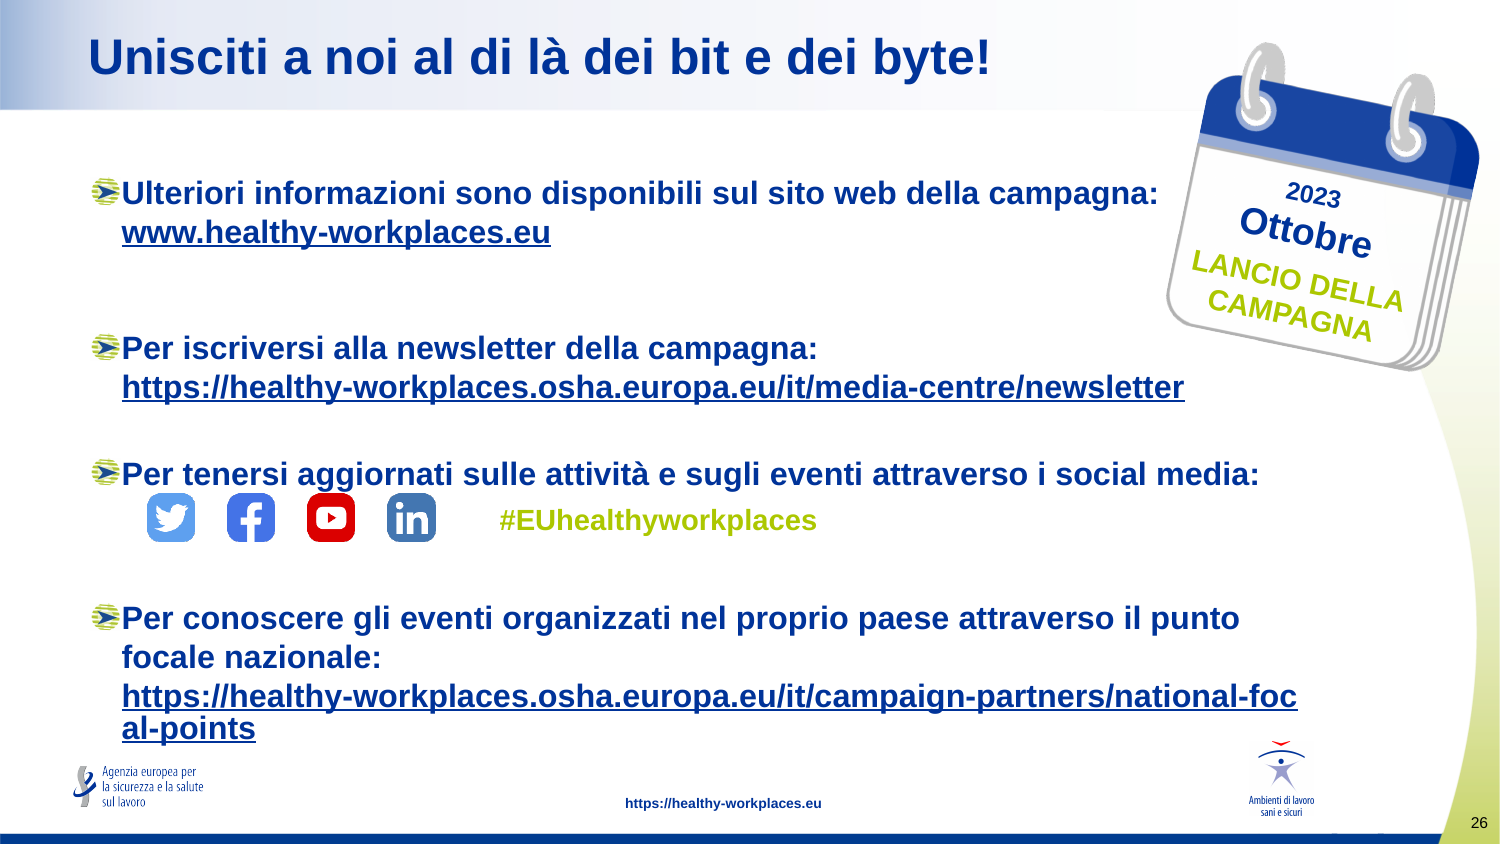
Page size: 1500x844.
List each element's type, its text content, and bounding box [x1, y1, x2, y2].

picture [147, 493, 195, 542]
picture [90, 603, 121, 631]
picture [307, 493, 356, 542]
list Ulteriori informazioni sono disponibili sul sito web della campagna: www.healthy-workplaces.eu Per iscriversi alla newsletter della campagna: https://healthy-workplaces.osha.europa.eu/it/media-centre/newsletter Per tenersi aggiornati sulle attività e sugli eventi attraverso i social media: Per conoscere gli eventi organizzati nel proprio paese attraverso il punto focale nazionale: https://healthy-workplaces.osha.europa.eu/it/campaign-partners/national-focal-points [75, 164, 1327, 722]
picture [387, 493, 436, 542]
picture [0, 0, 1500, 844]
title Unisciti a noi al di là dei bit e dei byte! [88, 0, 1314, 126]
picture [1161, 198, 1187, 325]
picture [90, 458, 121, 486]
text_box #EUhealthyworkplaces [484, 493, 842, 544]
picture [227, 493, 275, 542]
picture [90, 177, 121, 206]
picture [90, 333, 121, 361]
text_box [1187, 57, 1467, 352]
